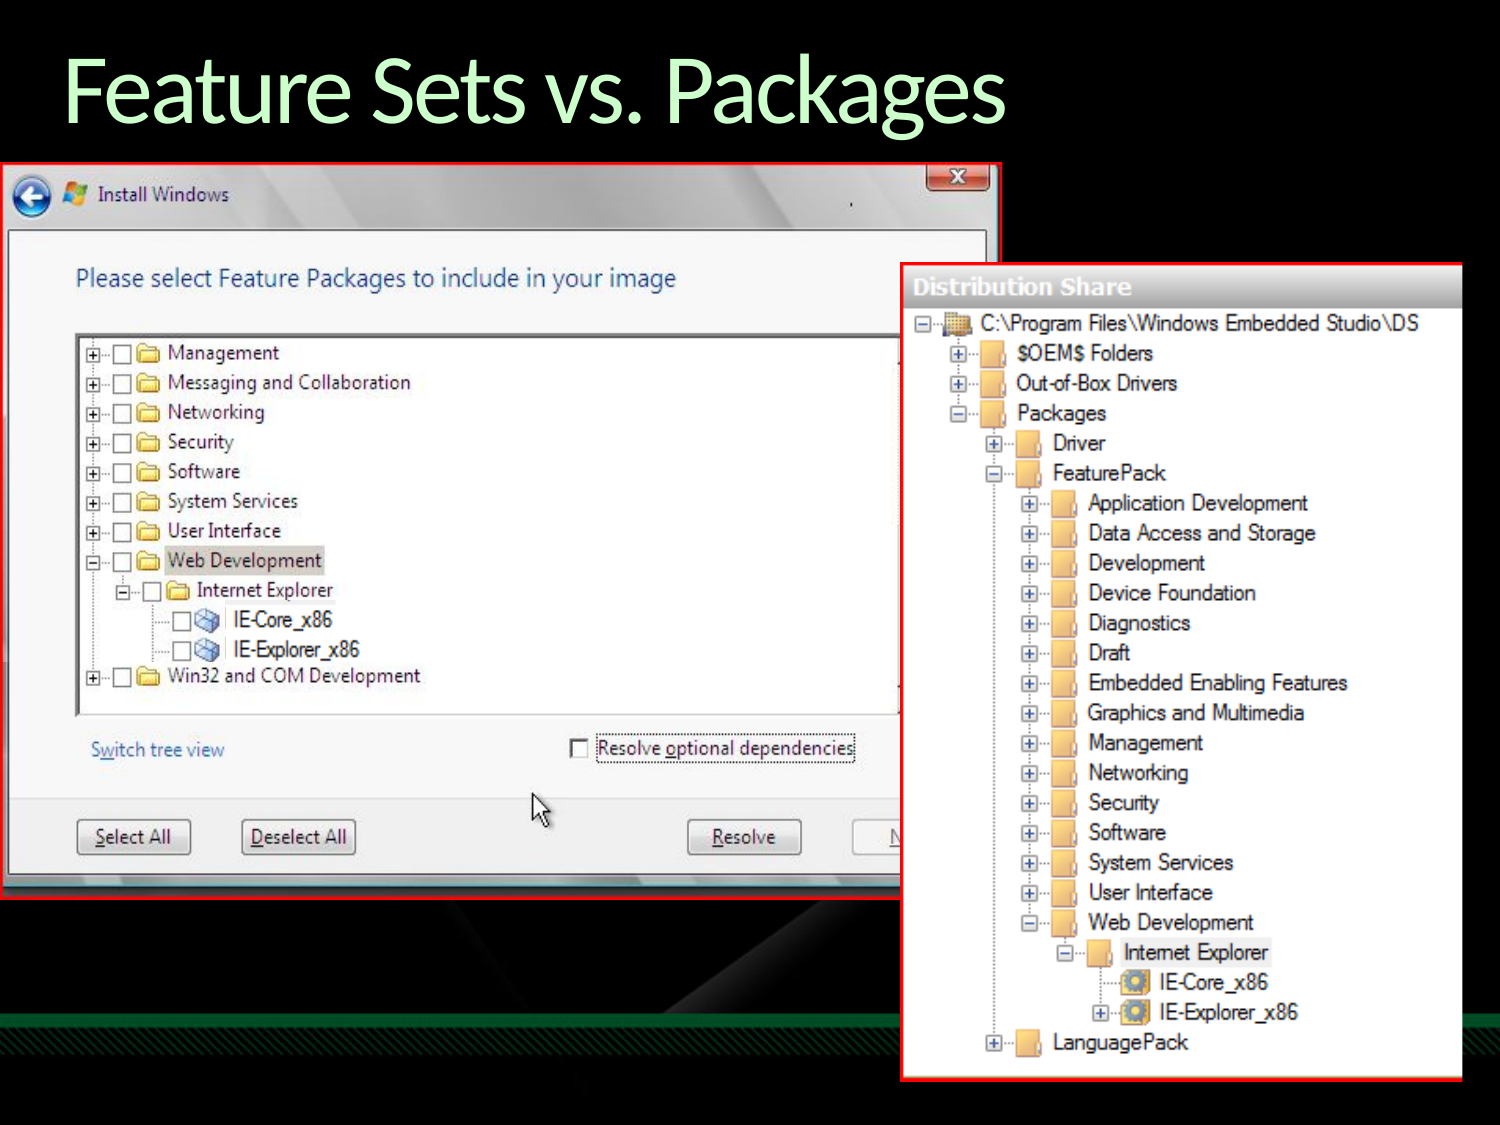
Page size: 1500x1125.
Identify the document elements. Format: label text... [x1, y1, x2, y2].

picture [0, 0, 1500, 1125]
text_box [0, 162, 1003, 901]
title Feature Sets vs. Packages [62, 37, 1438, 147]
